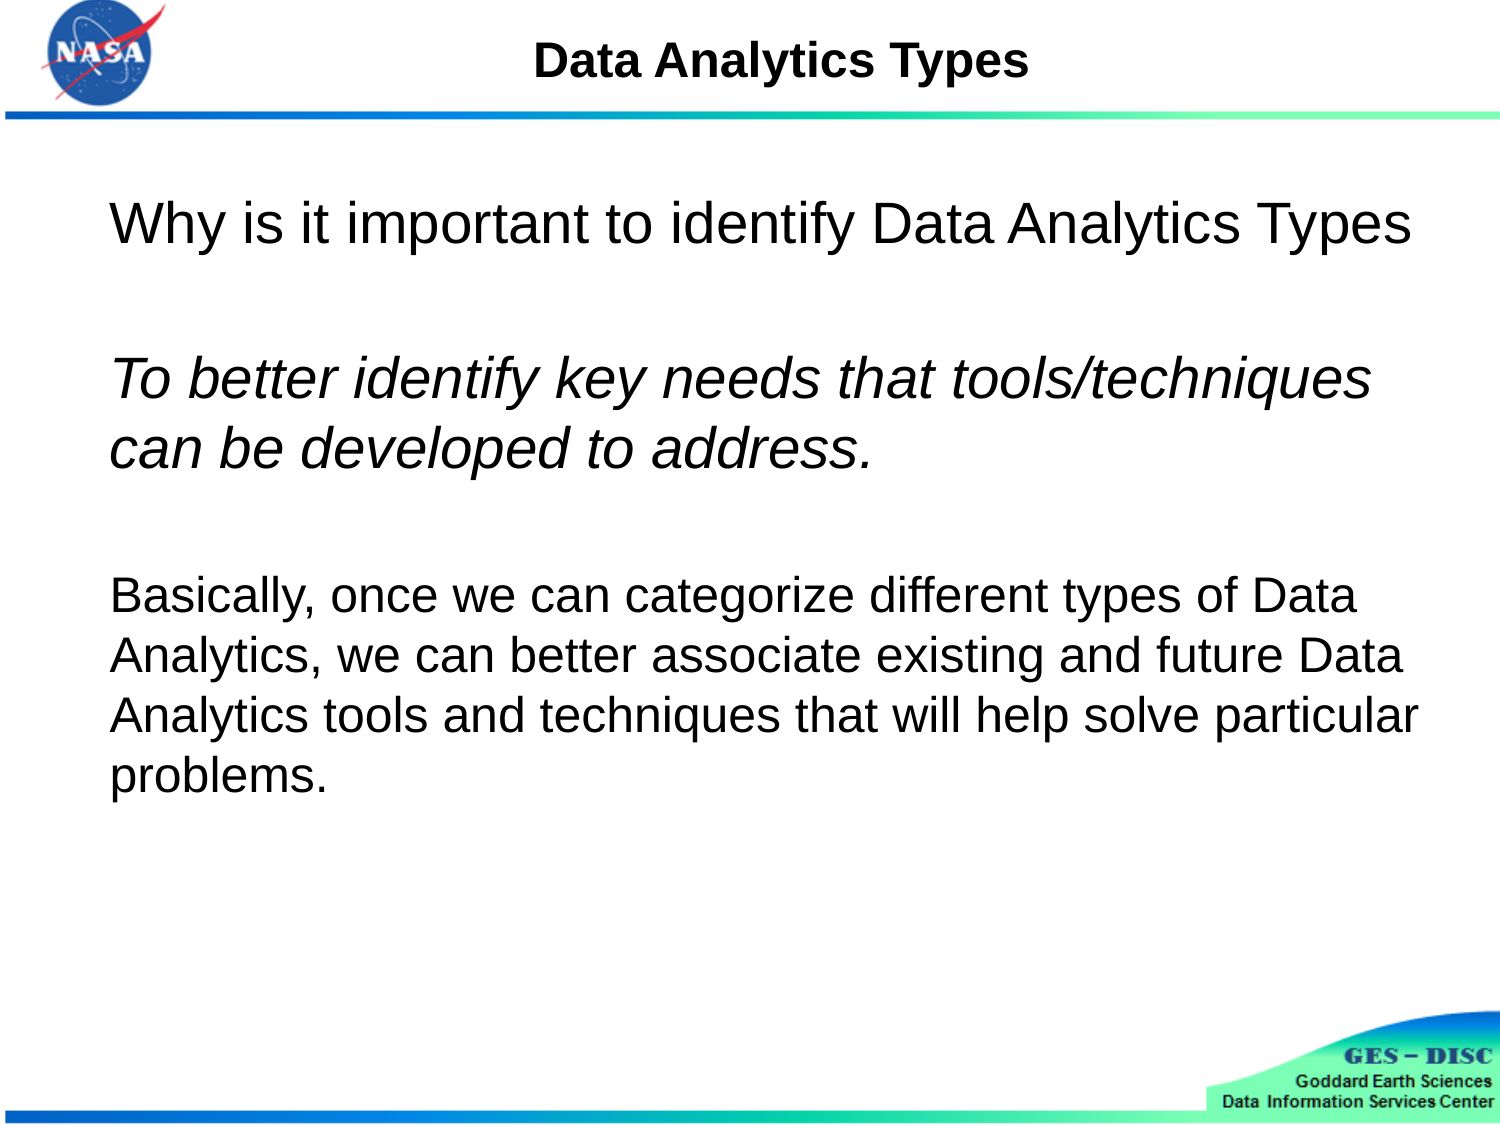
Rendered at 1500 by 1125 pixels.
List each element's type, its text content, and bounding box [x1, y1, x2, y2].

text_box [4, 0, 1500, 1125]
title Data Analytics Types [208, 29, 1318, 103]
text_box Why is it important to identify Data Analytics Types To better identify key needs that tools/techniques can be developed to address. Basically, once we can categorize different types of Data Analytics, we can better associate existing and future Data Analytics tools and techniques that will help solve particular problems. [94, 177, 1469, 810]
